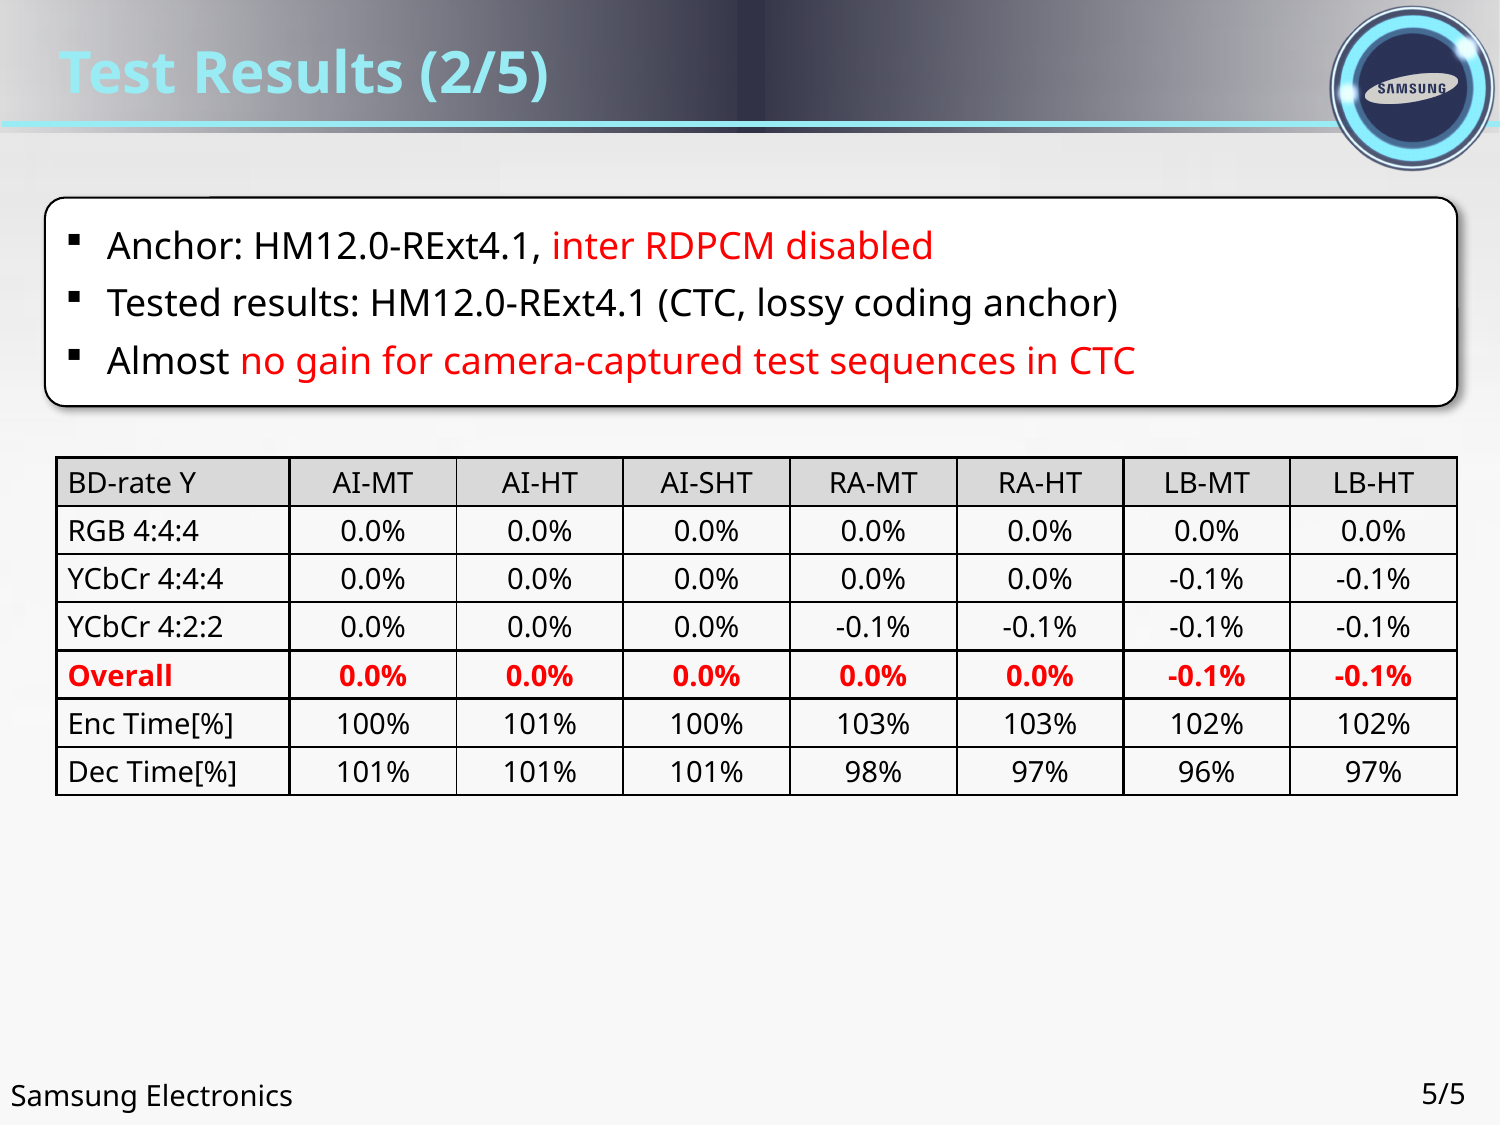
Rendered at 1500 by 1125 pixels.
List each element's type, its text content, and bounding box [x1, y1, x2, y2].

table_cell 0.0% [958, 555, 1122, 601]
table_cell 0.0% [624, 555, 789, 601]
picture [1328, 4, 1498, 197]
table_cell -0.1% [958, 603, 1122, 649]
table_cell 97% [1291, 748, 1456, 794]
table_cell 0.0% [457, 507, 622, 553]
table_cell 0.0% [291, 507, 456, 553]
table_cell -0.1% [1125, 603, 1289, 649]
table_cell 0.0% [624, 603, 789, 649]
table_cell 0.0% [1291, 507, 1456, 553]
table_cell -0.1% [1125, 555, 1289, 601]
table_cell 101% [457, 700, 622, 746]
table_cell 100% [624, 700, 789, 746]
table_cell 0.0% [457, 555, 622, 601]
table_cell 0.0% [457, 652, 622, 697]
table_cell -0.1% [1291, 652, 1456, 697]
table_cell 97% [958, 748, 1122, 794]
table_cell RGB 4:4:4 [58, 507, 288, 553]
table_cell 96% [1125, 748, 1289, 794]
table_cell 0.0% [291, 652, 456, 697]
table_cell 0.0% [624, 507, 789, 553]
table_header AI-MT [291, 459, 456, 505]
table_cell 103% [791, 700, 956, 746]
table_header RA-MT [791, 459, 956, 505]
table_cell 0.0% [791, 507, 956, 553]
table_header LB-MT [1125, 459, 1289, 505]
table_cell -0.1% [1125, 652, 1289, 697]
table_cell 0.0% [291, 555, 456, 601]
table_cell 0.0% [958, 507, 1122, 553]
table_cell 0.0% [457, 603, 622, 649]
table_cell Enc Time[%] [58, 700, 288, 746]
table_cell 0.0% [1125, 507, 1289, 553]
table_cell 0.0% [624, 652, 789, 697]
table_cell 0.0% [291, 603, 456, 649]
table_cell 101% [624, 748, 789, 794]
table_header BD-rate Y [58, 459, 288, 505]
table_cell -0.1% [791, 603, 956, 649]
table_cell 98% [791, 748, 956, 794]
table_cell 103% [958, 700, 1122, 746]
text_box Anchor: HM12.0-RExt4.1, inter RDPCM disabled Tested results: HM12.0-RExt4.1 (CTC, lossy coding anchor) Almost no gain for camera-captured test sequences in CTC [44, 197, 1458, 407]
table_cell 100% [291, 700, 456, 746]
table_cell 0.0% [958, 652, 1122, 697]
table_cell 102% [1125, 700, 1289, 746]
table_cell -0.1% [1291, 555, 1456, 601]
table_cell YCbCr 4:4:4 [58, 555, 288, 601]
table_header RA-HT [958, 459, 1122, 505]
table_header AI-HT [457, 459, 622, 505]
table_cell YCbCr 4:2:2 [58, 603, 288, 649]
text_box Samsung Electronics [0, 1069, 309, 1120]
table_cell 101% [291, 748, 456, 794]
table_cell 102% [1291, 700, 1456, 746]
slide_number 5 [1130, 1065, 1481, 1125]
table_cell 0.0% [791, 555, 956, 601]
table_cell 101% [457, 748, 622, 794]
table_header LB-HT [1291, 459, 1456, 505]
table_header AI-SHT [624, 459, 789, 505]
table_cell Dec Time[%] [58, 748, 288, 794]
table_cell Overall [58, 652, 288, 697]
table_cell 0.0% [791, 652, 956, 697]
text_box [0, 0, 1500, 133]
table_cell -0.1% [1291, 603, 1456, 649]
